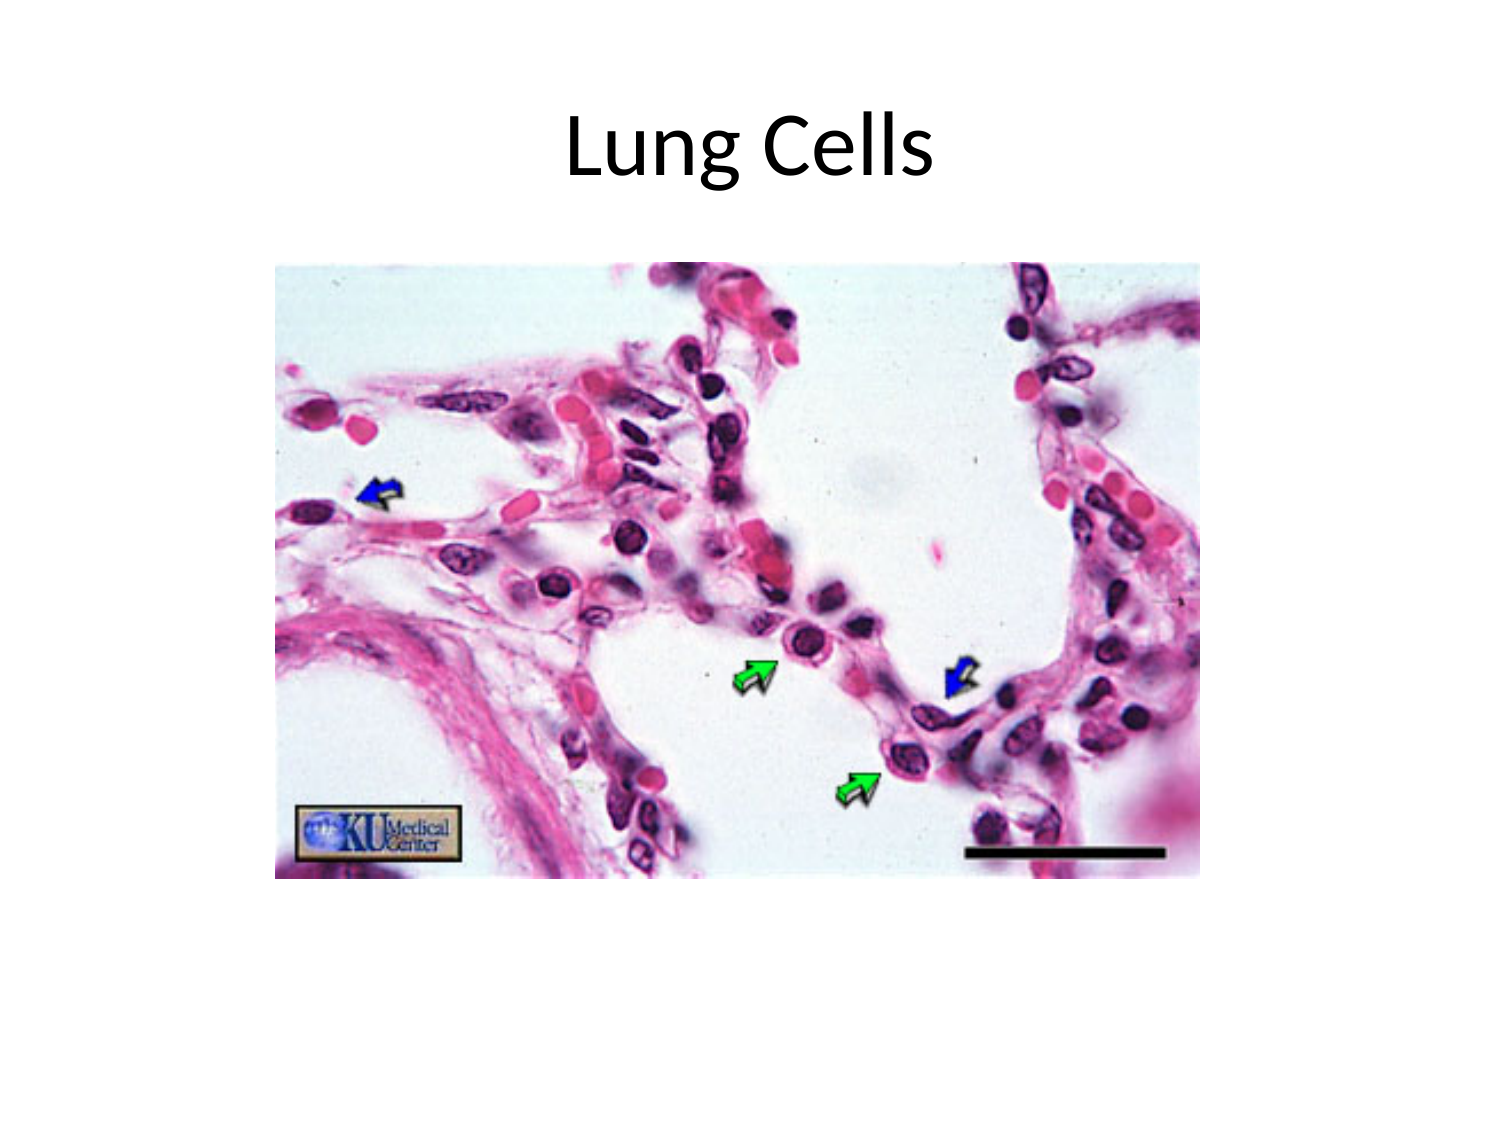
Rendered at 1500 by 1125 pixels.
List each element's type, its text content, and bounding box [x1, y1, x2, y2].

title Lung Cells [75, 45, 1425, 233]
picture [274, 262, 1201, 879]
